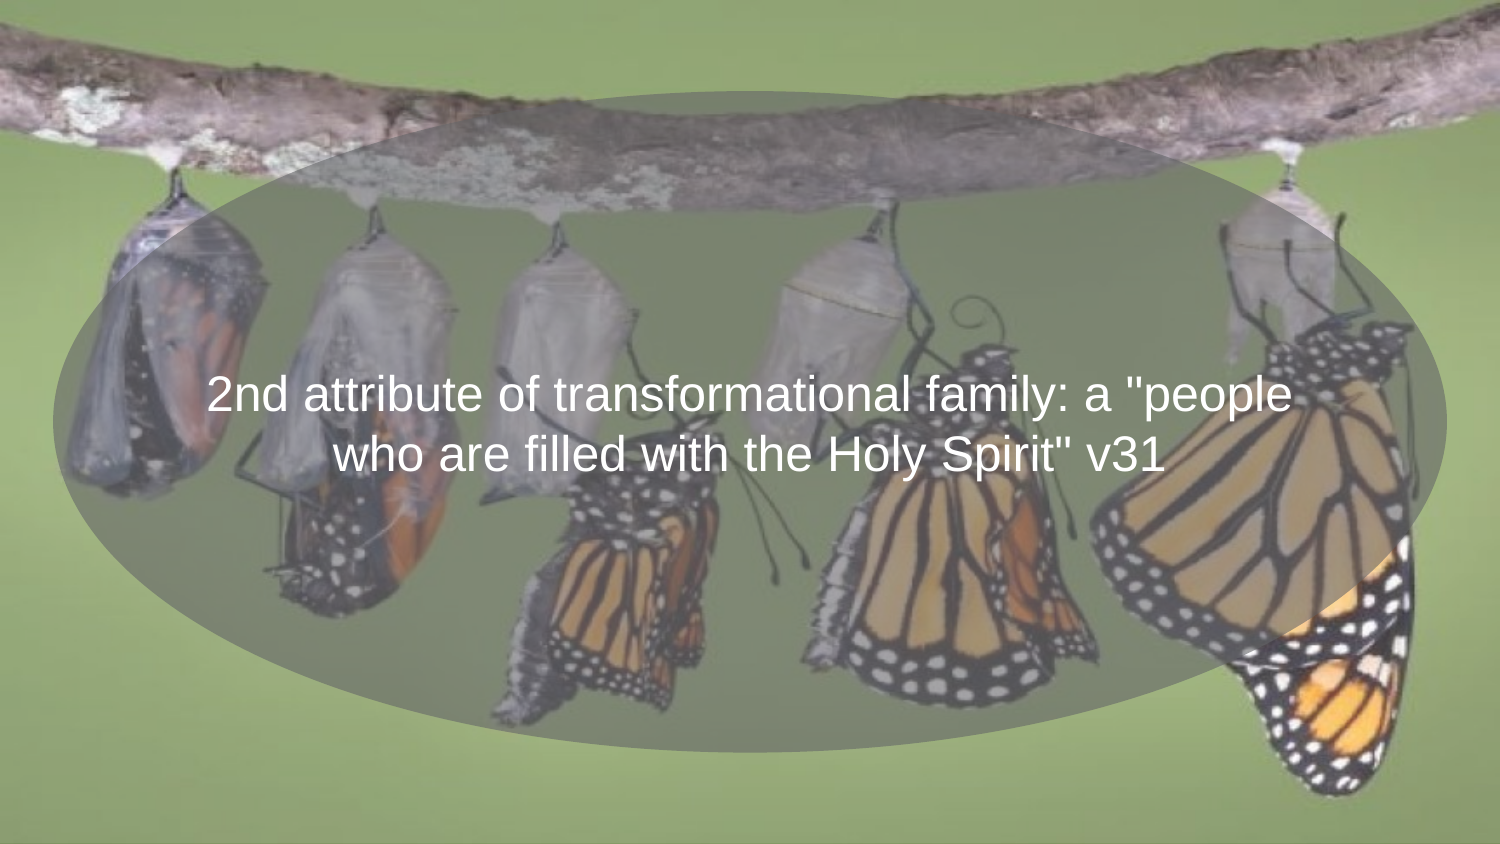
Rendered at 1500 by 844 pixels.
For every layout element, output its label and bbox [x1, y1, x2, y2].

picture [0, 0, 1500, 844]
text_box [52, 90, 1448, 753]
